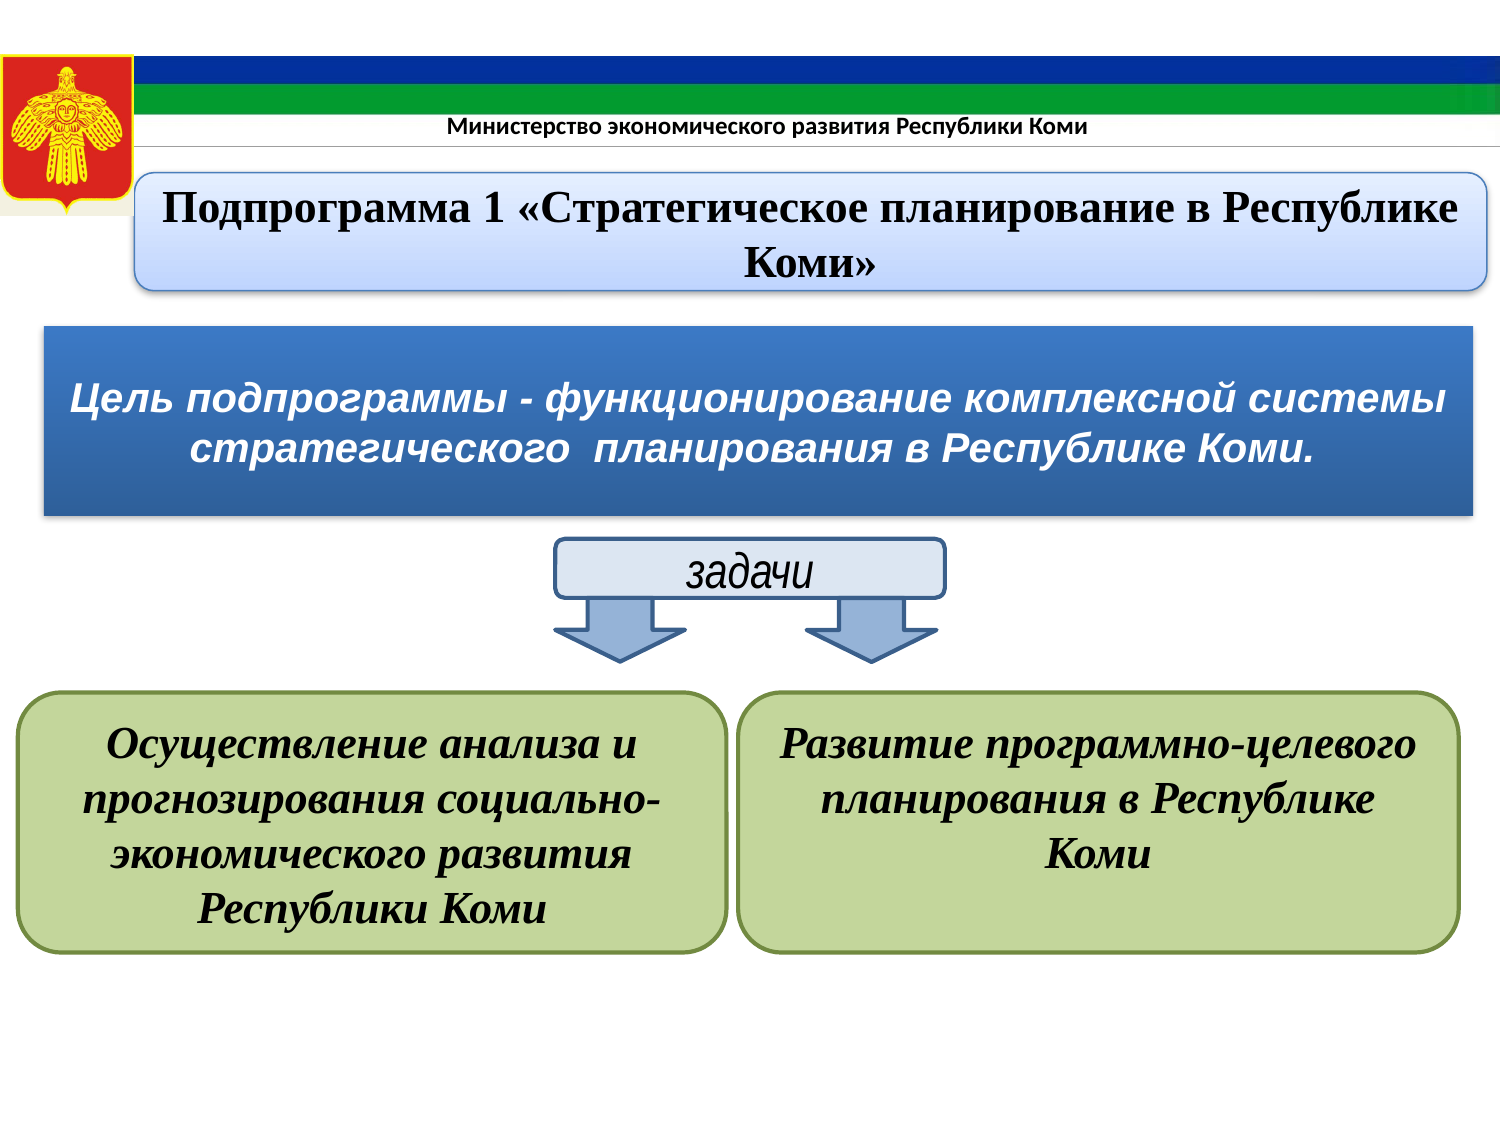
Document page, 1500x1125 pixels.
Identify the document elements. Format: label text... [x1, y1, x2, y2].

text_box [804, 595, 939, 664]
picture [0, 54, 1500, 216]
text_box [553, 595, 688, 664]
list Цель подпрограммы - функционирование комплексной системы стратегического планирования в Республике Коми. [43, 326, 1474, 516]
text_box Развитие программно-целевого планирования в Республике Коми [736, 690, 1461, 955]
text_box задачи [553, 536, 947, 600]
text_box Подпрограмма 1 «Стратегическое планирование в Республике Коми» [133, 171, 1488, 292]
text_box Осуществление анализа и прогнозирования социально-экономического развития Республики Коми [15, 690, 729, 955]
